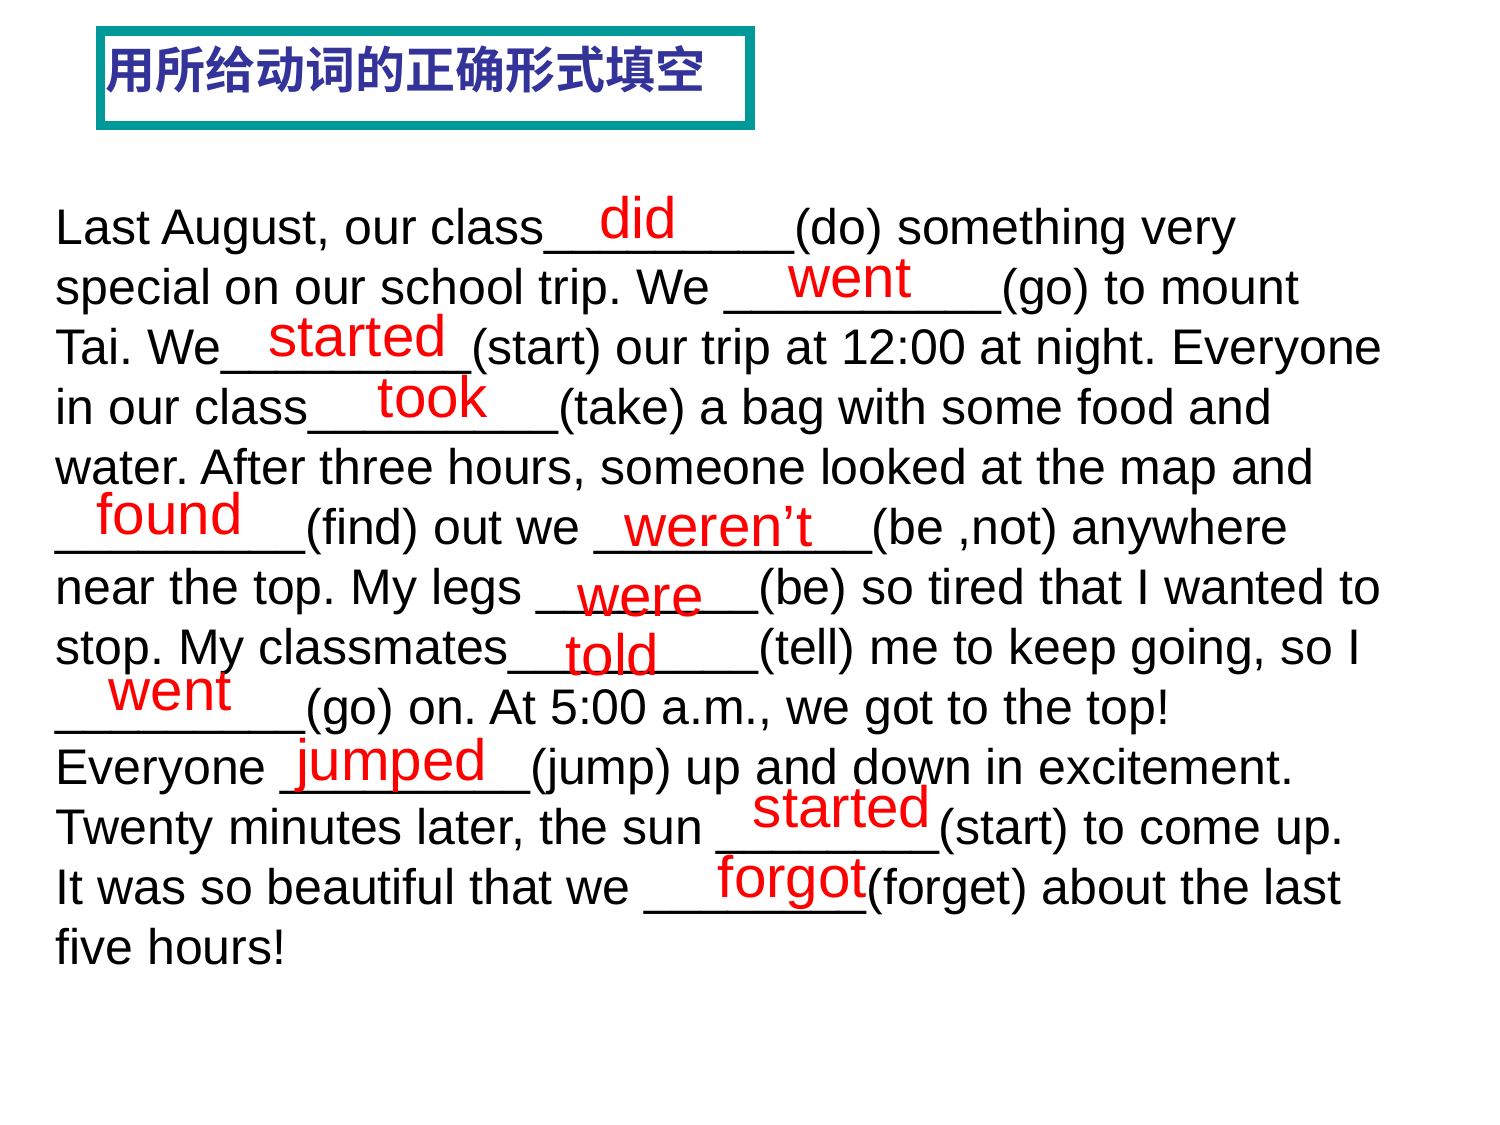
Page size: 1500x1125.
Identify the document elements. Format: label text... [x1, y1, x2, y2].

text_box started [738, 761, 951, 847]
text_box went [93, 644, 307, 730]
text_box took [363, 351, 576, 437]
text_box weren’t [609, 480, 882, 566]
text_box told [550, 609, 764, 695]
text_box found [81, 468, 295, 554]
text_box forgot [703, 832, 916, 917]
text_box were [562, 550, 775, 636]
text_box started [253, 290, 467, 376]
text_box jumped [281, 714, 530, 800]
text_box did [584, 172, 798, 258]
text_box [100, 31, 750, 126]
text_box 用所给动词的正确形式填空 [90, 30, 720, 106]
text_box went [773, 231, 987, 317]
text_box Last August, our class_________(do) something very special on our school trip. We __________(go) to mount Tai. We_________(start) our trip at 12:00 at night. Everyone in our class_________(take) a bag with some food and water. After three hours, someone looked at the map and _________(find) out we __________(be ,not) anywhere near the top. My legs ________(be) so tired that I wanted to stop. My classmates_________(tell) me to keep going, so I _________(go) on. At 5:00 a.m., we got to the top! Everyone _________(jump) up and down in excitement. Twenty minutes later, the sun ________(start) to come up. It was so beautiful that we ________(forget) about the last five hours! [41, 187, 1400, 982]
